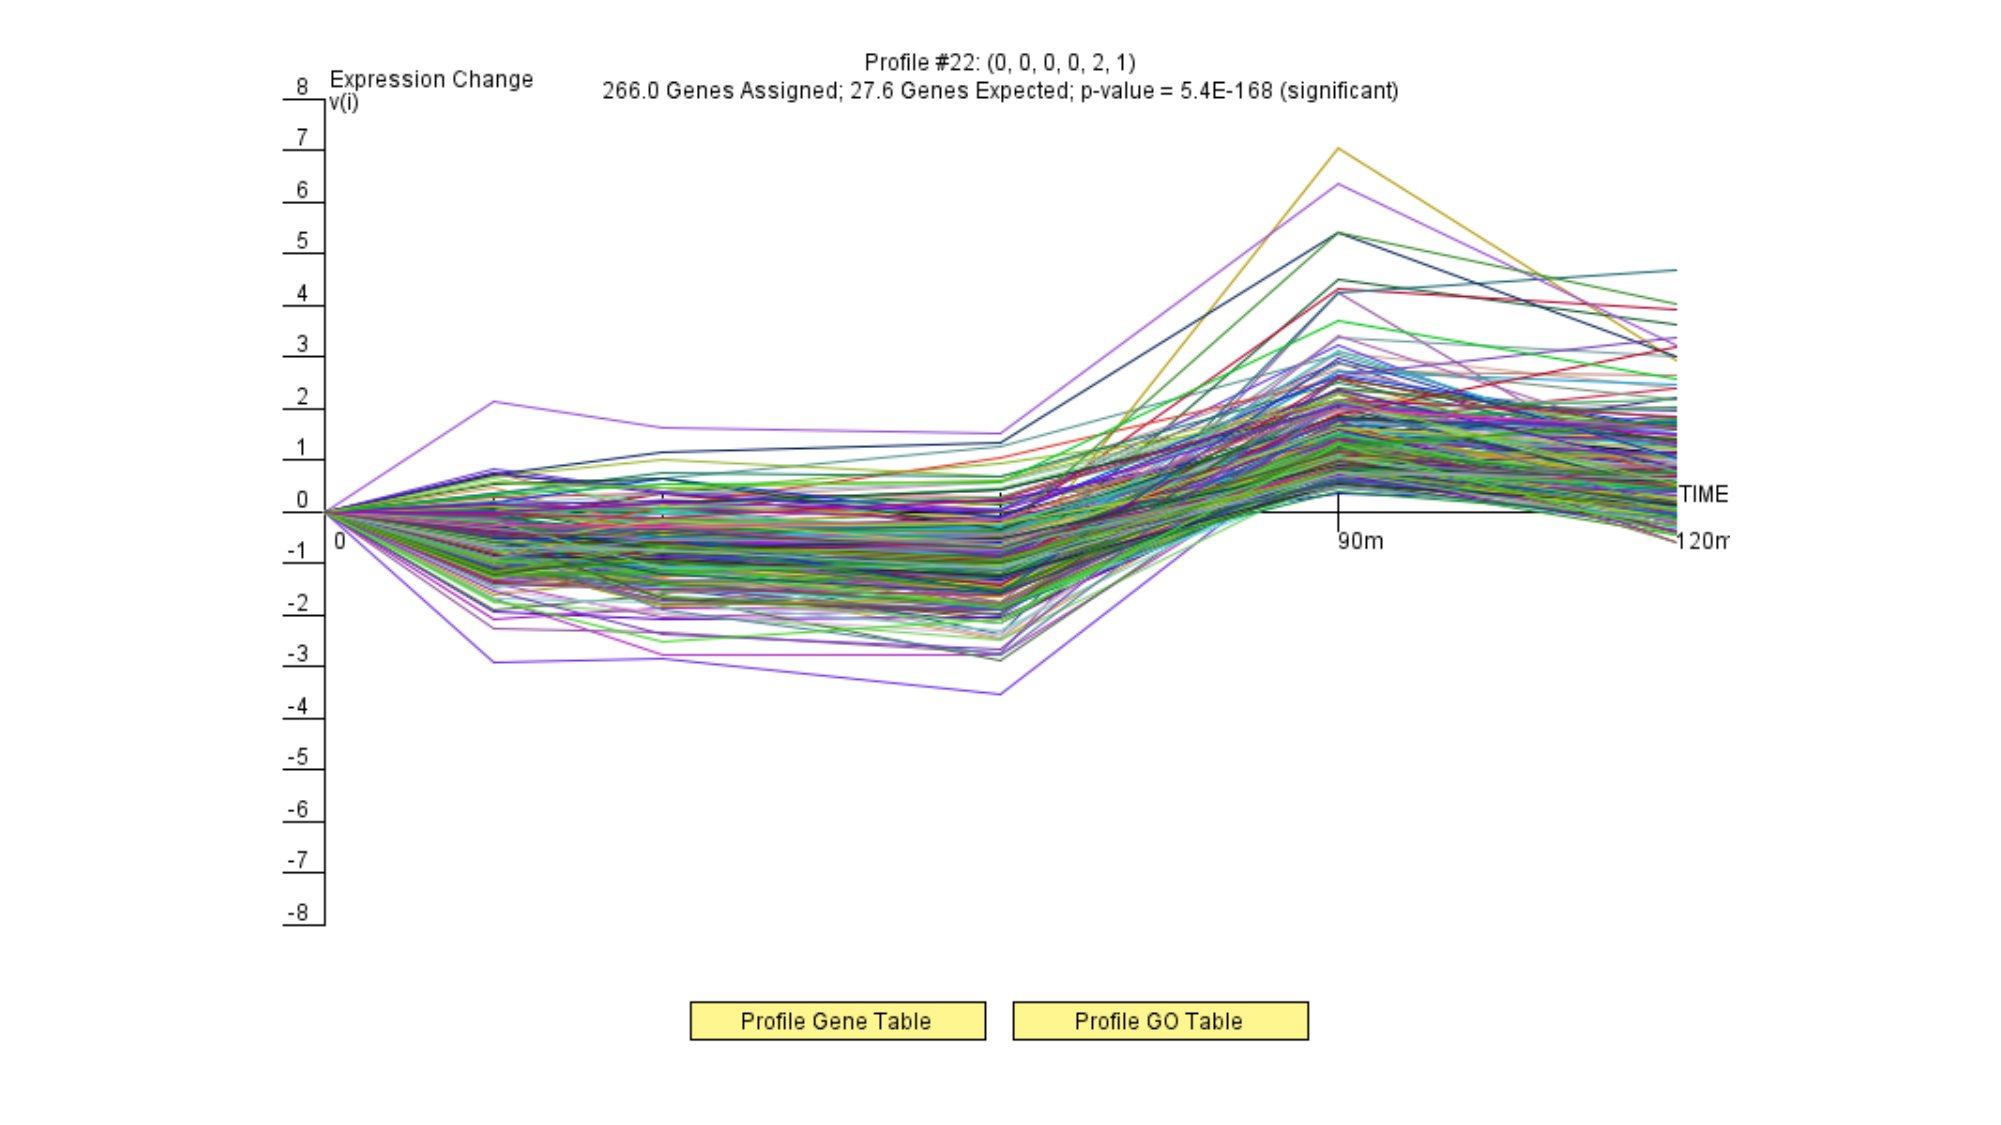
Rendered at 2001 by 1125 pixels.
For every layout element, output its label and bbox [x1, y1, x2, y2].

picture [270, 52, 1730, 1073]
